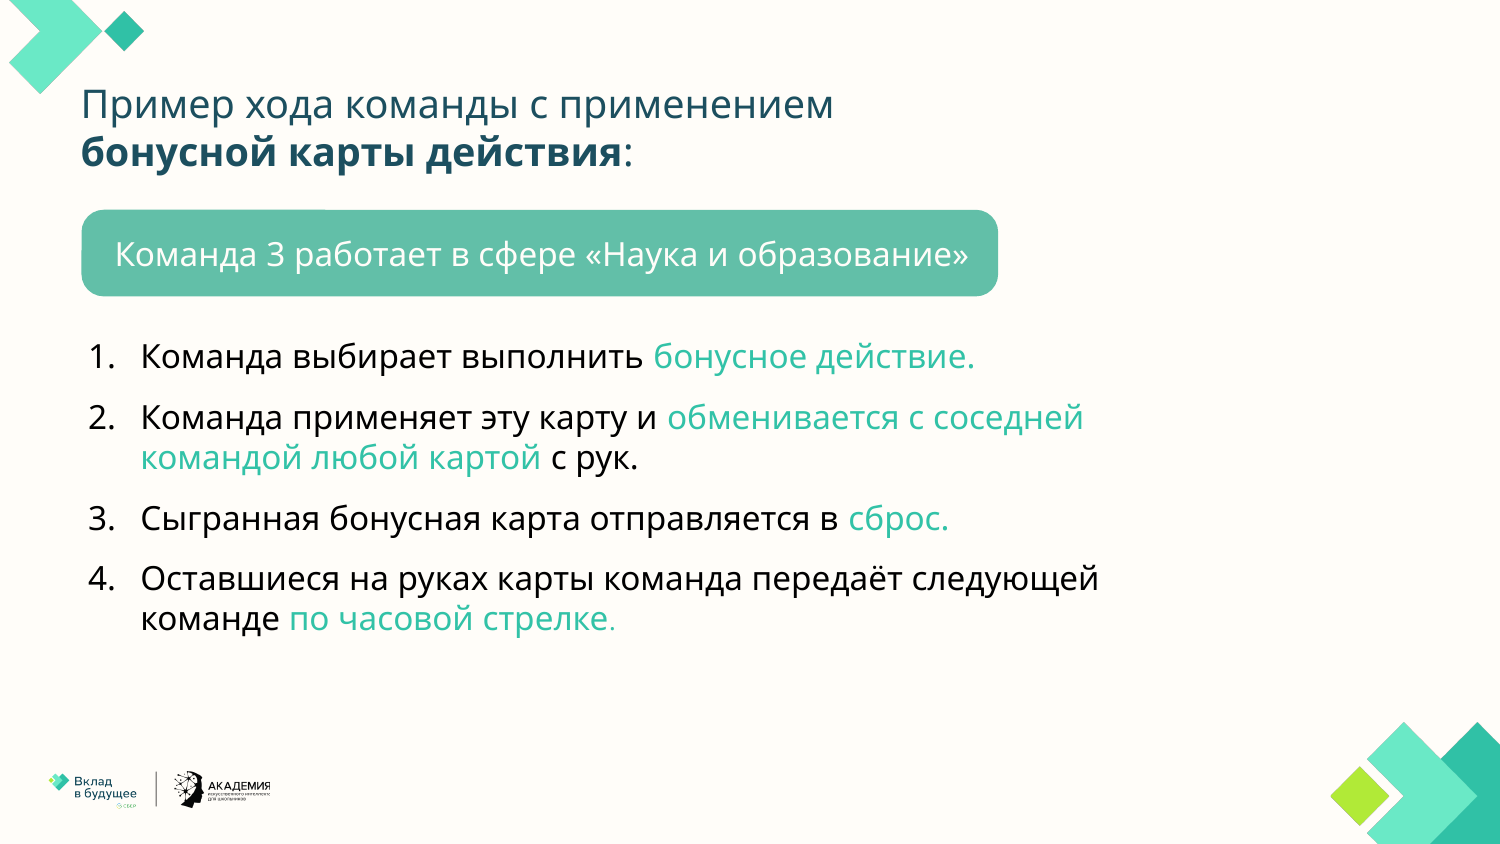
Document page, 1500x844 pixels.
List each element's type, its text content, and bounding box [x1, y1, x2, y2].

text_box Команда 3 работает в сфере «Наука и образование» [107, 225, 993, 281]
text_box Пример хода команды с применением бонусной карты действия: [73, 71, 920, 182]
picture [9, 0, 144, 94]
picture [1330, 722, 1500, 844]
text_box Команда выбирает выполнить бонусное действие. Команда применяет эту карту и обменивается с соседней командой любой картой с рук. Сыгранная бонусная карта отправляется в сброс. Оставшиеся на руках карты команда передаёт следующей команде по часовой стрелке. [80, 327, 1188, 645]
text_box [83, 211, 997, 295]
picture [31, 756, 270, 826]
